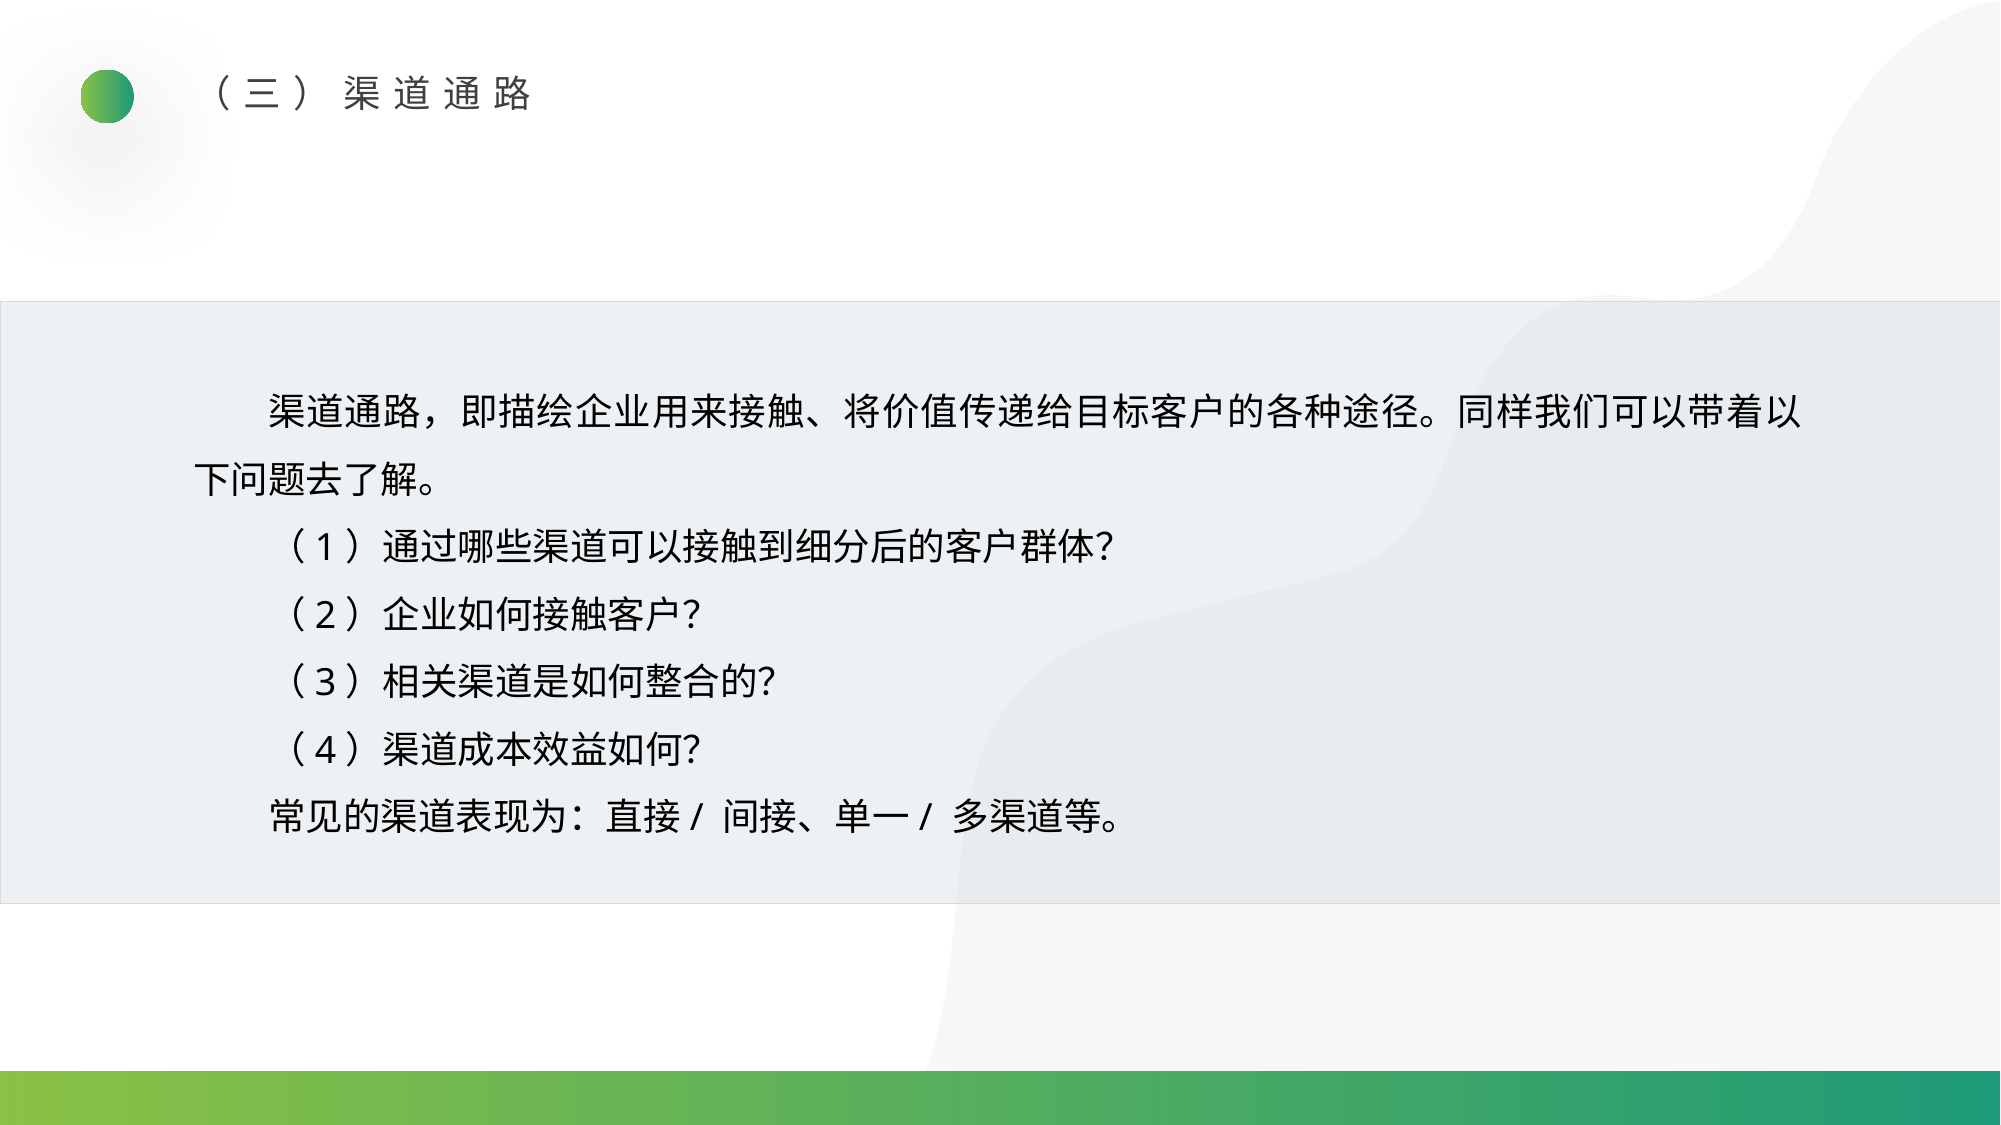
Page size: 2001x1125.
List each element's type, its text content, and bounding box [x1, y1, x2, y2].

text_box 渠道通路，即描绘企业用来接触、将价值传递给目标客户的各种途径。同样我们可以带着以下问题去了解。 （1）通过哪些渠道可以接触到细分后的客户群体？ （2）企业如何接触客户？ （3）相关渠道是如何整合的？ （4）渠道成本效益如何？ 常见的渠道表现为：直接/ 间接、单一/ 多渠道等。 [178, 358, 1817, 846]
text_box [0, 300, 2000, 904]
text_box （三）渠道通路 [178, 62, 905, 123]
